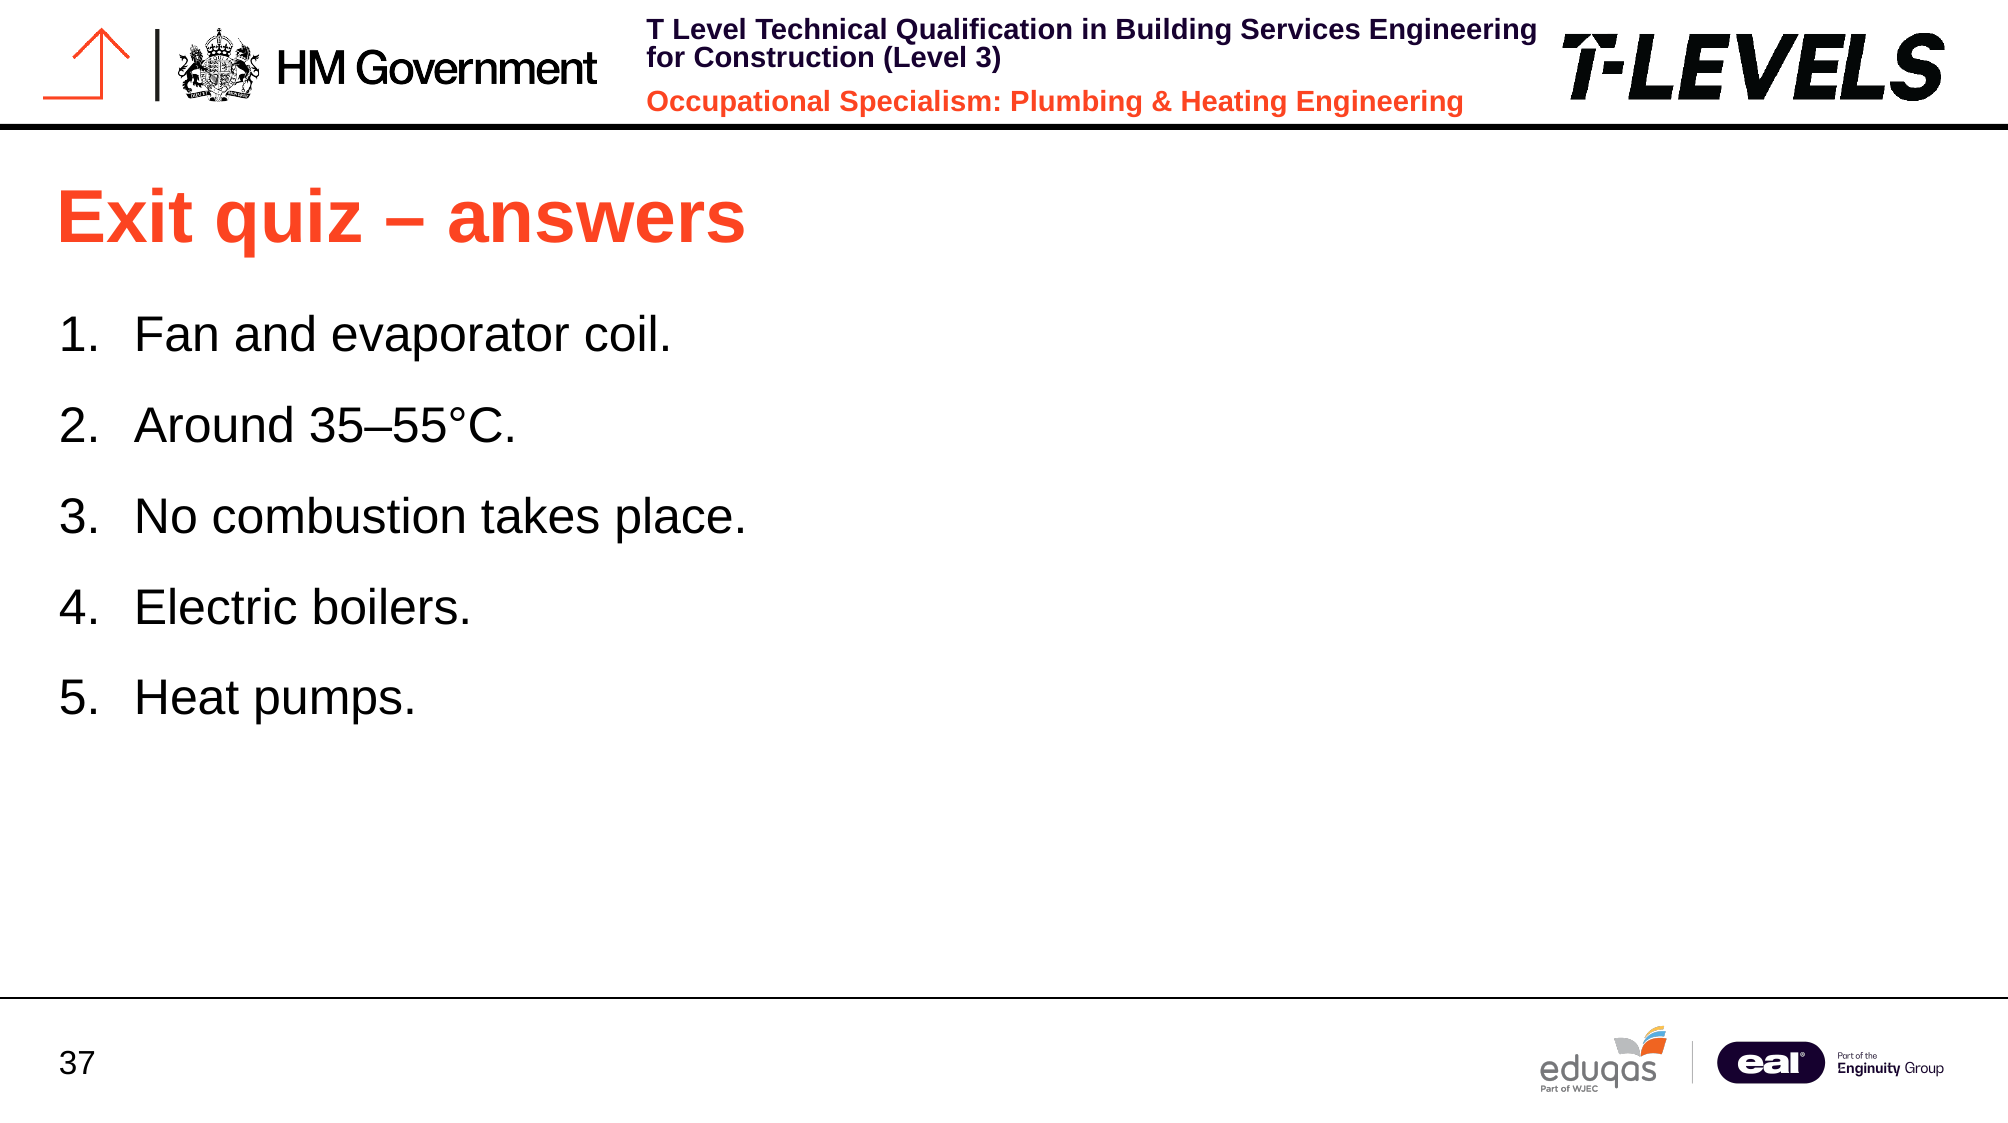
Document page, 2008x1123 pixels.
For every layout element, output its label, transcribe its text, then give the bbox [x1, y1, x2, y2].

picture [1535, 1021, 1949, 1097]
picture [38, 27, 136, 100]
picture [155, 28, 597, 102]
list Fan and evaporator coil. Around 35–55°C. No combustion takes place. Electric boilers. Heat pumps. [59, 295, 1949, 959]
title Exit quiz – answers [41, 111, 1949, 314]
picture [1543, 25, 1964, 108]
